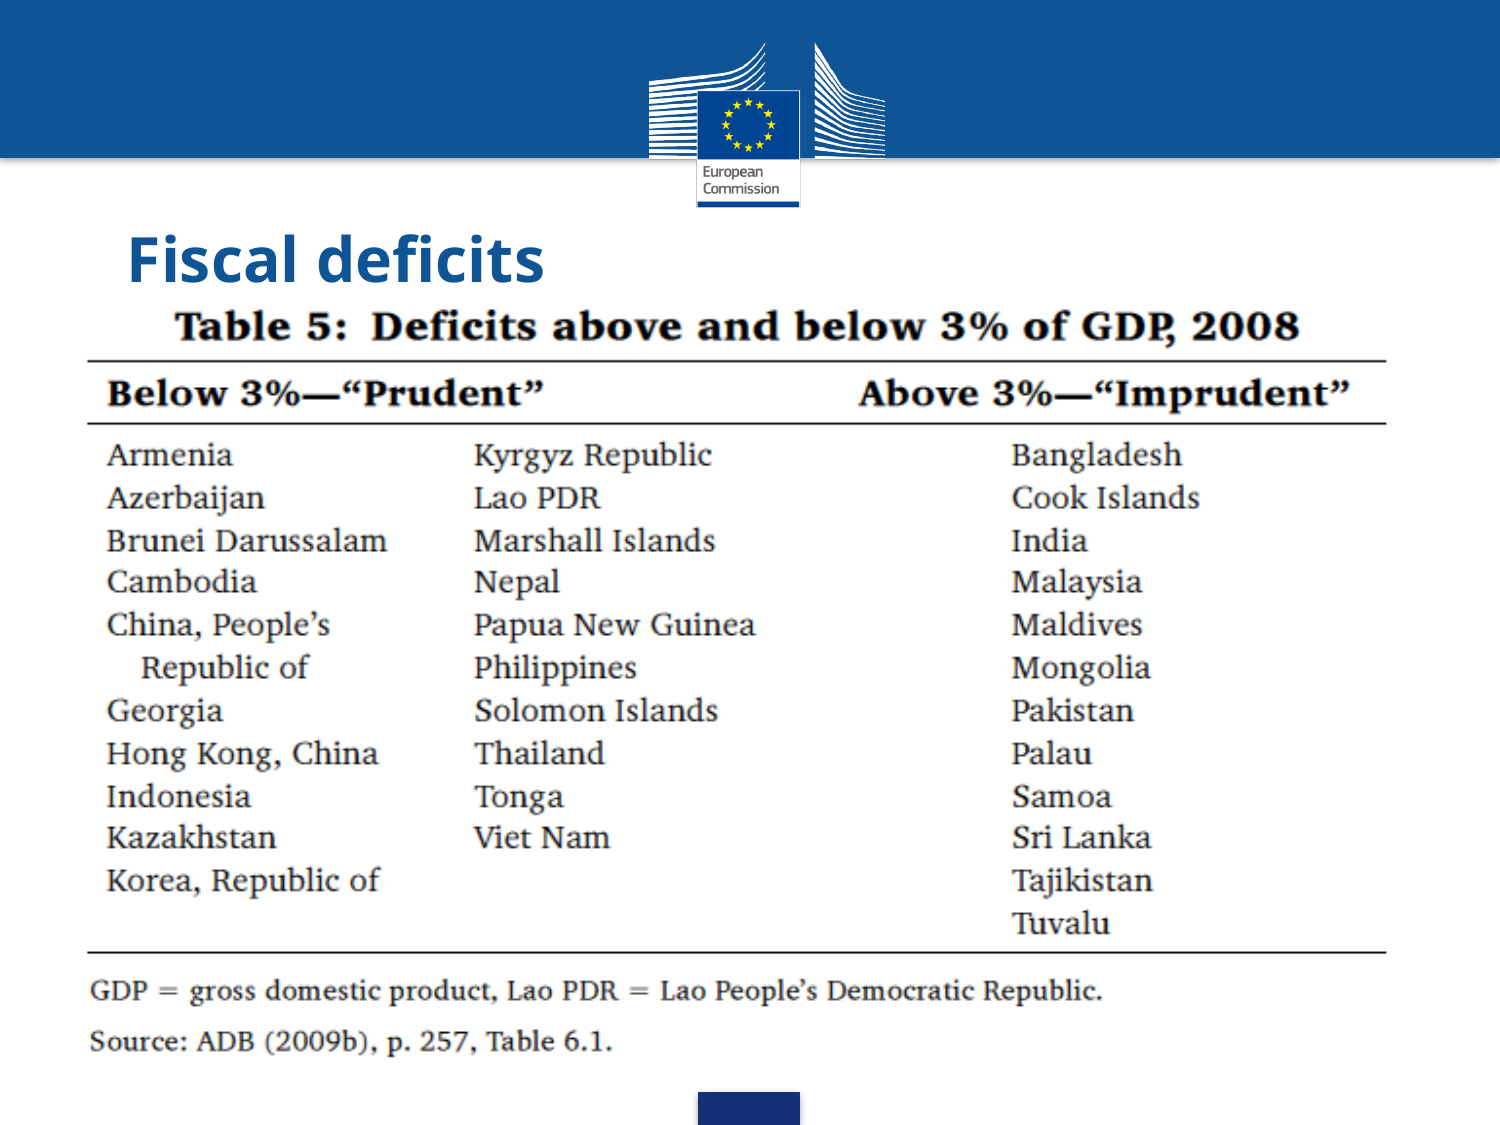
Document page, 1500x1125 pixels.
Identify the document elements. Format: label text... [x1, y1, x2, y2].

picture [41, 307, 1419, 1077]
title Fiscal deficits [53, 180, 1404, 306]
picture [649, 42, 885, 180]
